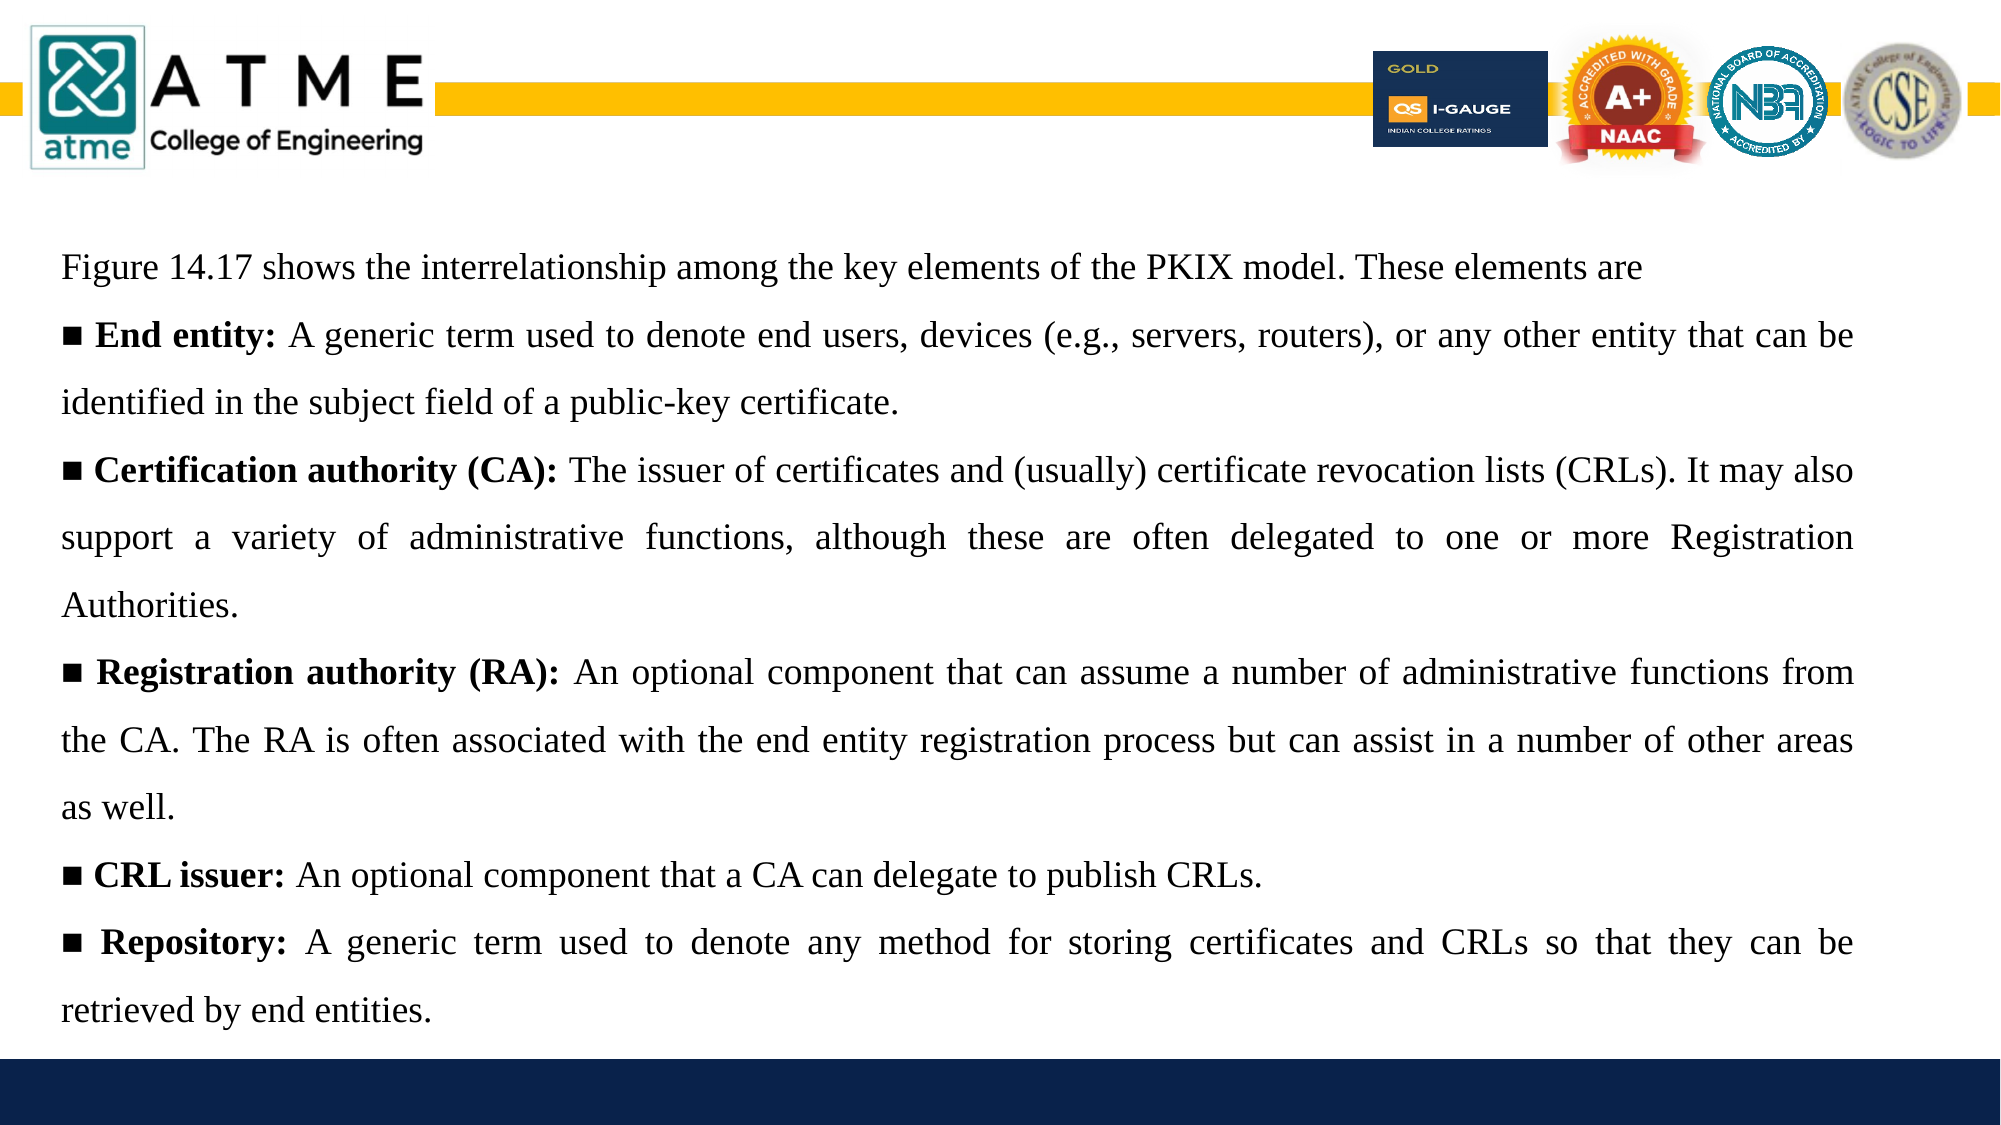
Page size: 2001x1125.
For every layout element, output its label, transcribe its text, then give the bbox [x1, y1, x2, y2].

text_box Figure 14.17 shows the interrelationship among the key elements of the PKIX model. These elements are ■ End entity: A generic term used to denote end users, devices (e.g., servers, routers), or any other entity that can be identified in the subject field of a public-key certificate. ■ Certification authority (CA): The issuer of certificates and (usually) certificate revocation lists (CRLs). It may also support a variety of administrative functions, although these are often delegated to one or more Registration Authorities. ■ Registration authority (RA): An optional component that can assume a number of administrative functions from the CA. The RA is often associated with the end entity registration process but can assist in a number of other areas as well. ■ CRL issuer: An optional component that a CA can delegate to publish CRLs. ■ Repository: A generic term used to denote any method for storing certificates and CRLs so that they can be retrieved by end entities. [46, 212, 1872, 1038]
picture [22, 15, 435, 178]
picture [1840, 26, 1968, 176]
picture [0, 1059, 2001, 1125]
picture [1373, 20, 1828, 180]
